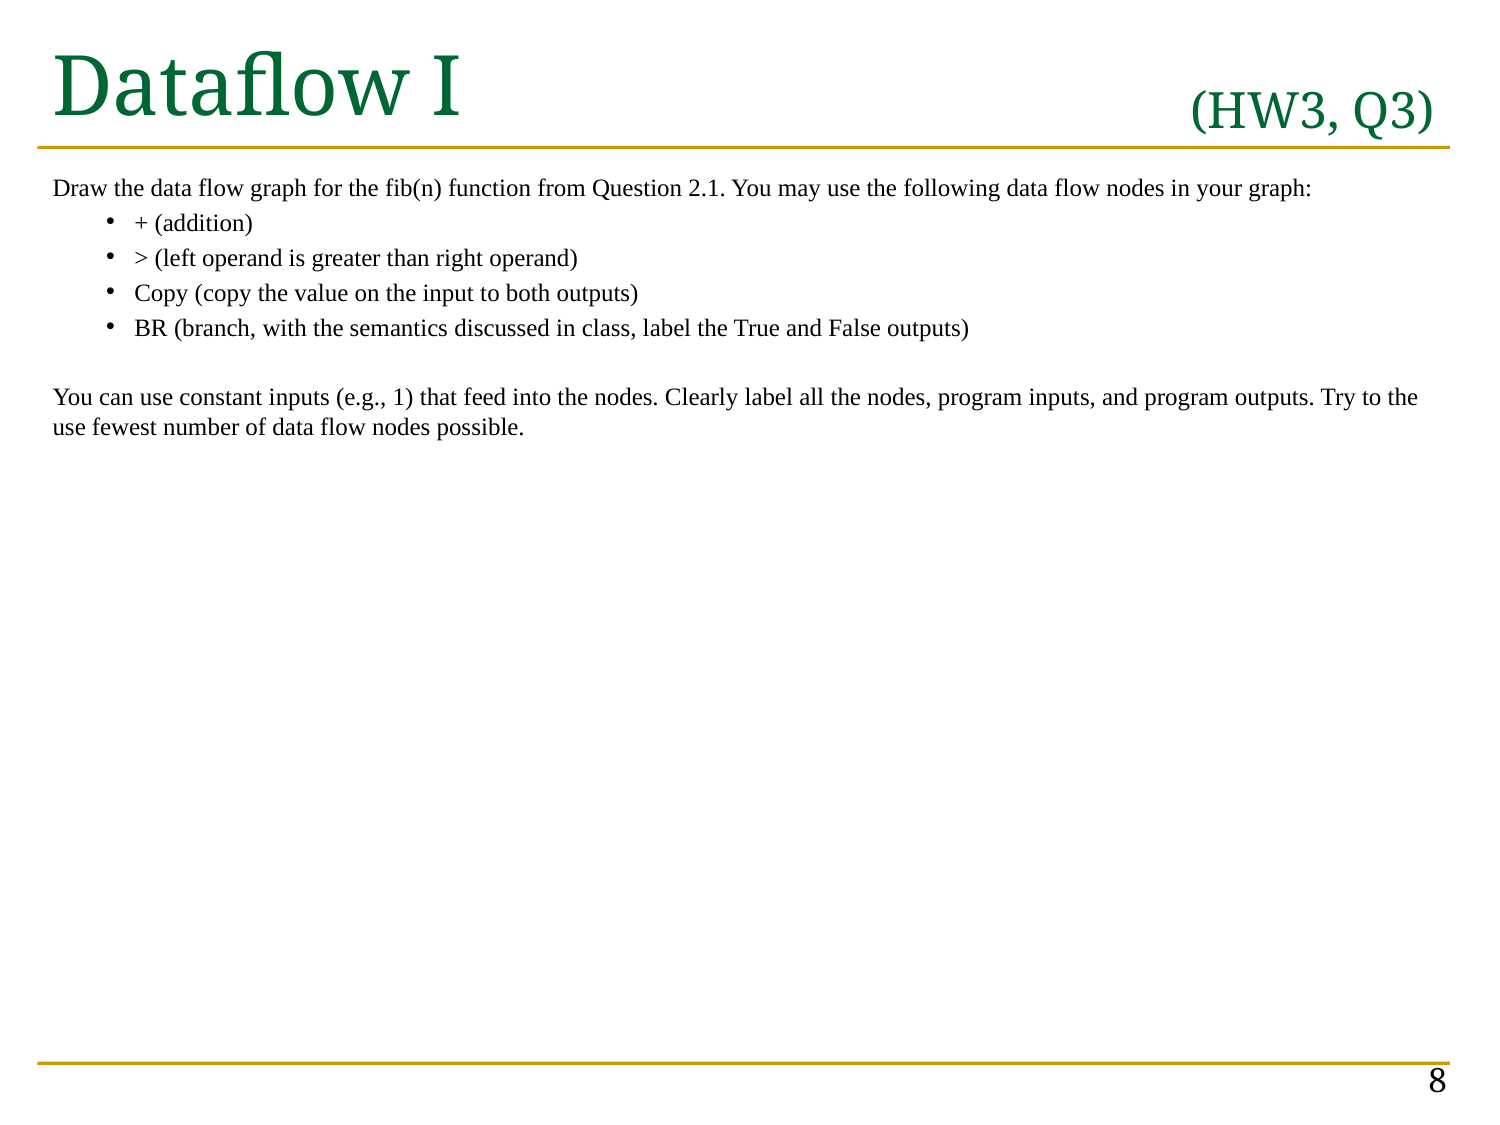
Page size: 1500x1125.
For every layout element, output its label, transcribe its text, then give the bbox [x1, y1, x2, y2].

list Draw the data flow graph for the fib(n) function from Question 2.1. You may use the following data flow nodes in your graph: + (addition) > (left operand is greater than right operand) Copy (copy the value on the input to both outputs) BR (branch, with the semantics discussed in class, label the True and False outputs) You can use constant inputs (e.g., 1) that feed into the nodes. Clearly label all the nodes, program inputs, and program outputs. Try to the use fewest number of data flow nodes possible. [37, 163, 1450, 1016]
title Dataflow I [37, 24, 1450, 163]
text_box (HW3, Q3) [1149, 71, 1450, 147]
slide_number 8 [1111, 1036, 1462, 1112]
